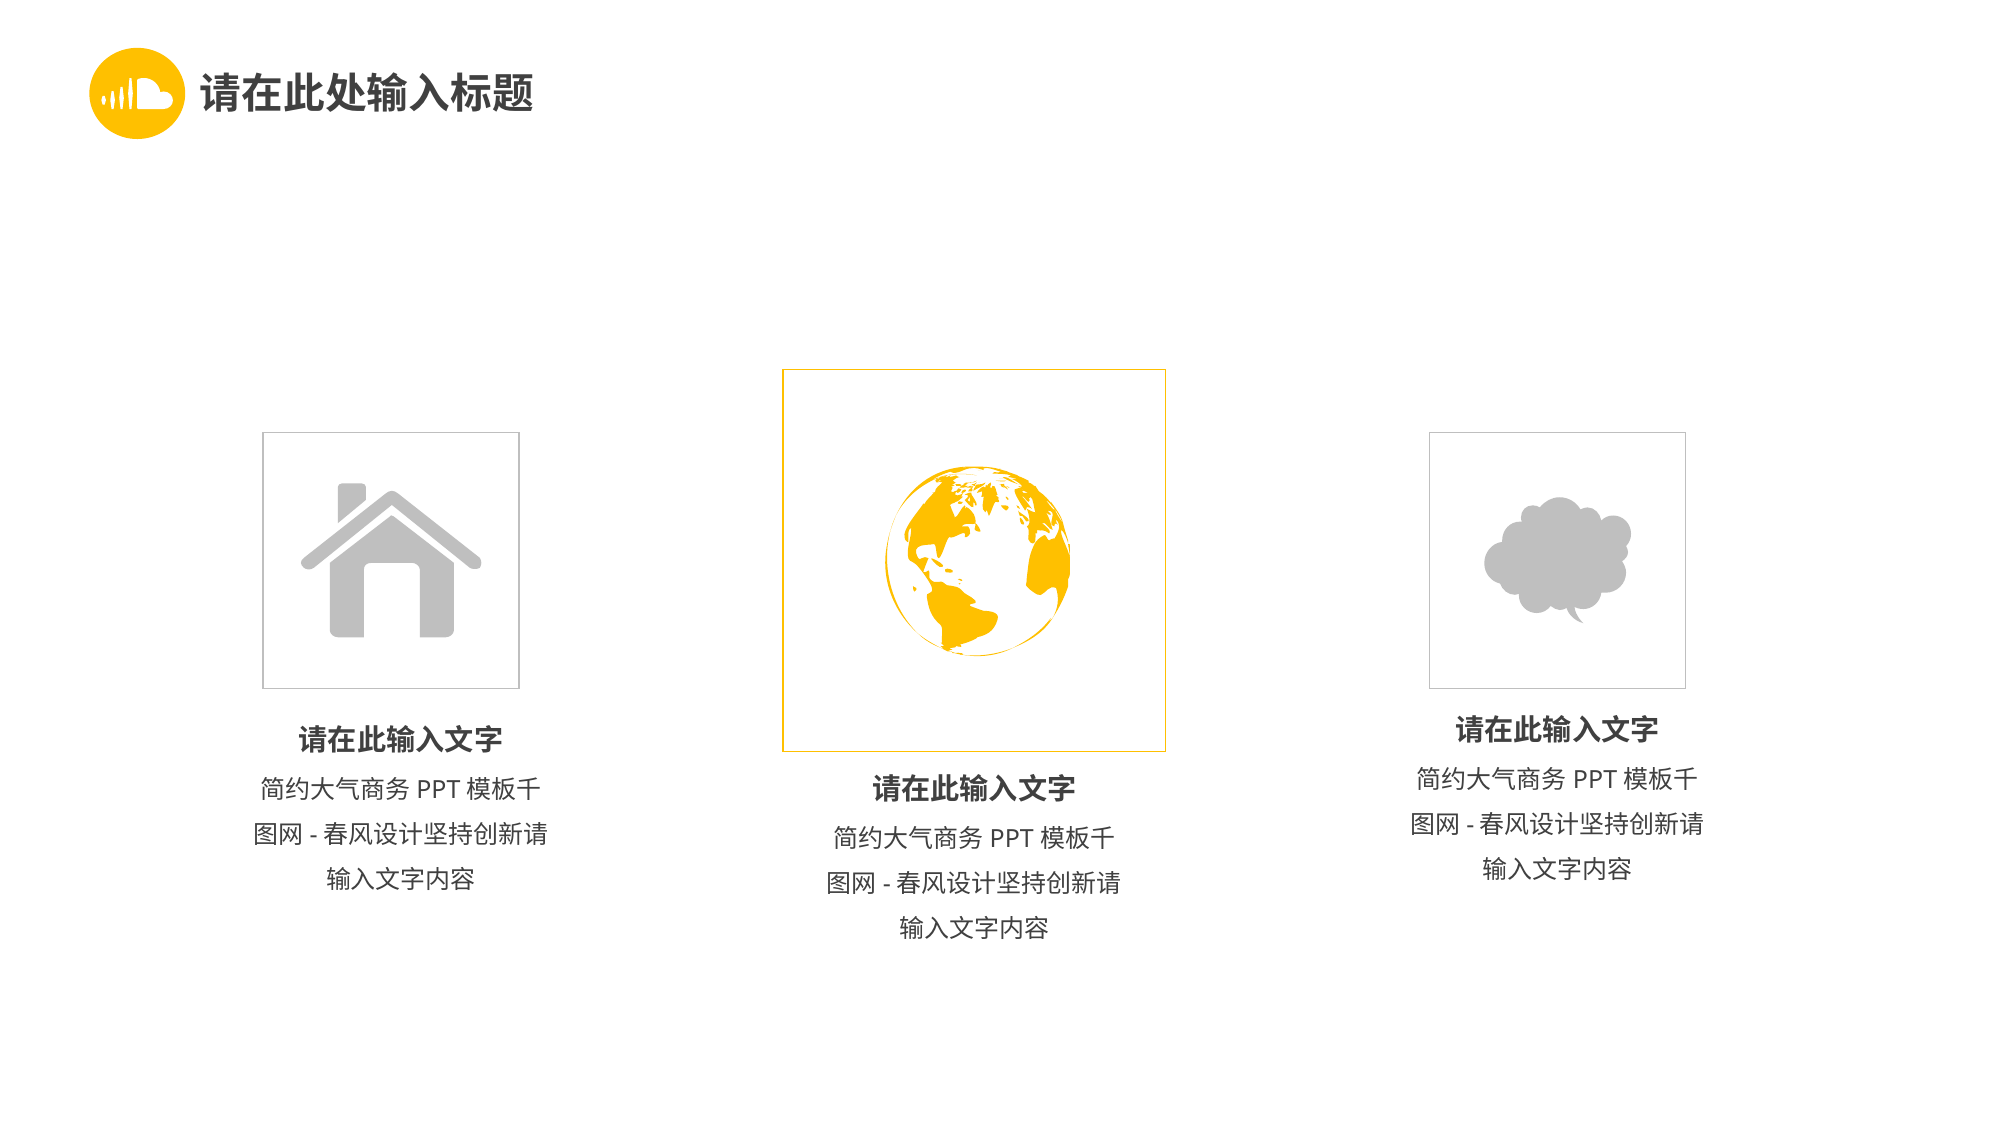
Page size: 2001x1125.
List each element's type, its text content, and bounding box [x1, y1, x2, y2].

text_box [329, 515, 454, 638]
text_box [1429, 432, 1686, 689]
text_box 请在此输入文字 [857, 763, 1092, 813]
text_box [262, 432, 519, 689]
text_box 请在此输入文字 [1440, 703, 1675, 754]
text_box 请在此输入文字 [283, 713, 519, 764]
text_box 简约大气商务PPT模板千图网-春风设计坚持创新请输入文字内容 [1392, 741, 1723, 891]
text_box [783, 369, 1166, 752]
text_box 简约大气商务PPT模板千图网-春风设计坚持创新请输入文字内容 [235, 751, 567, 901]
text_box [1484, 497, 1632, 624]
text_box [300, 490, 482, 570]
text_box [337, 483, 366, 524]
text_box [89, 47, 549, 139]
text_box [885, 466, 1070, 657]
text_box 简约大气商务PPT模板千图网-春风设计坚持创新请输入文字内容 [809, 800, 1140, 950]
